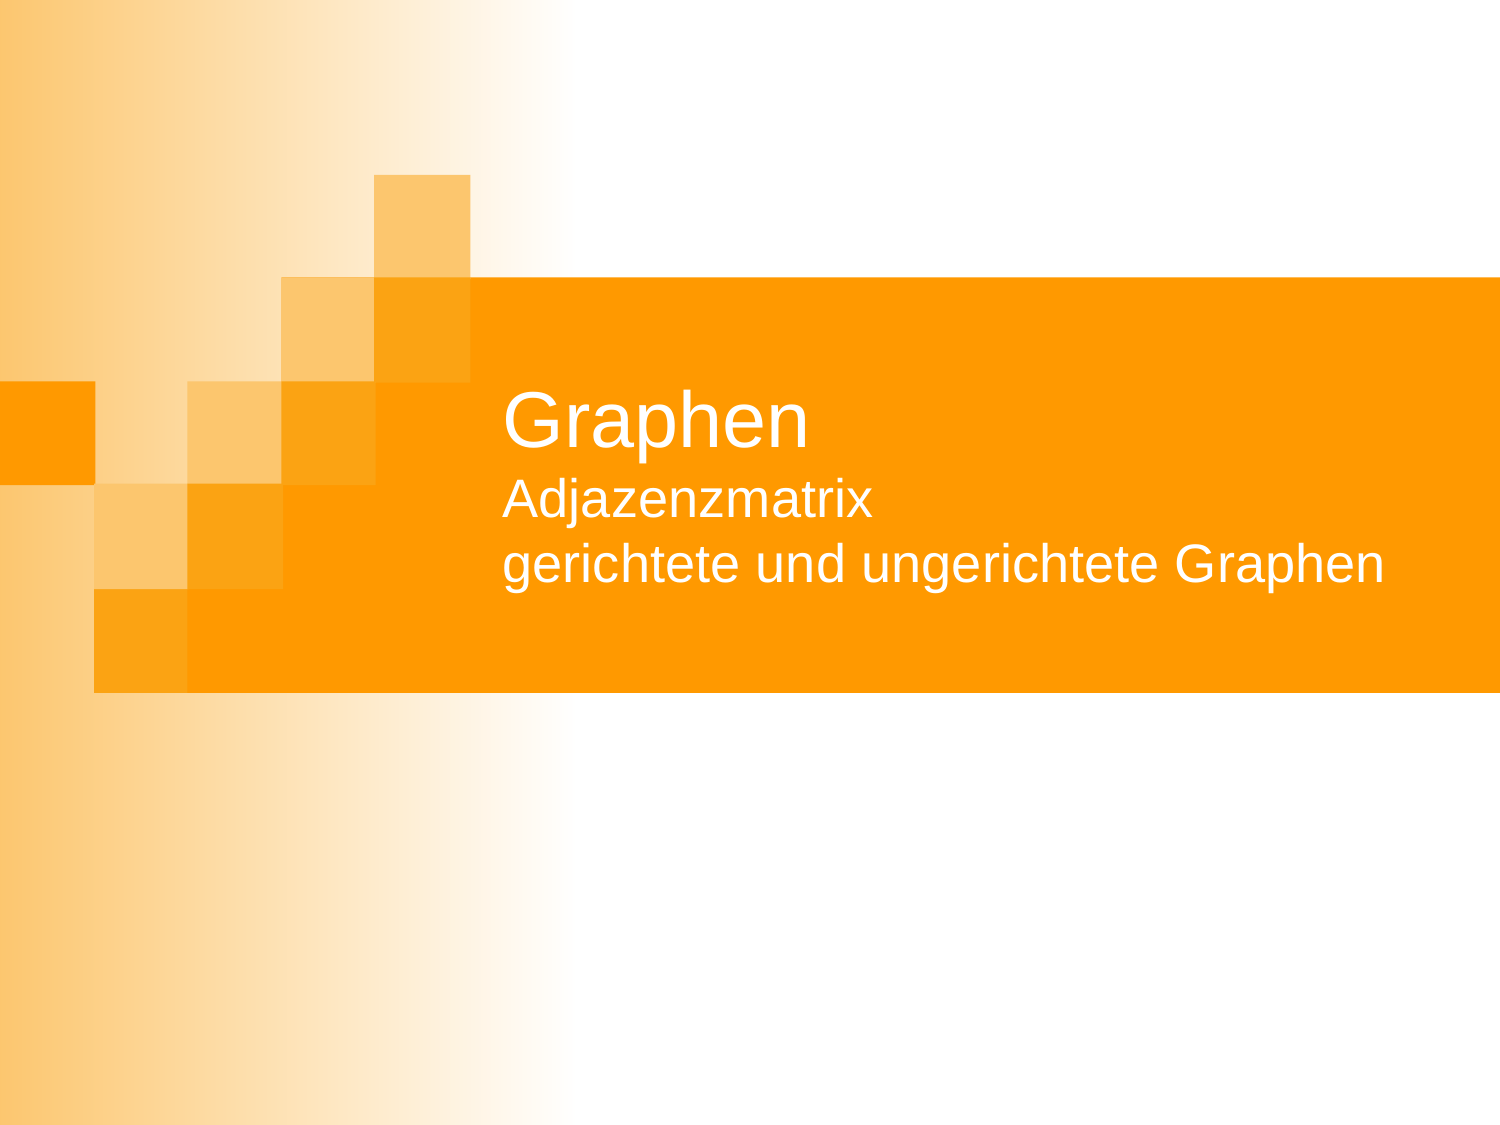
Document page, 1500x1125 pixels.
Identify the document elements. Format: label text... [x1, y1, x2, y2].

title Graphen Adjazenzmatrix gerichtete und ungerichtete Graphen [487, 299, 1475, 663]
